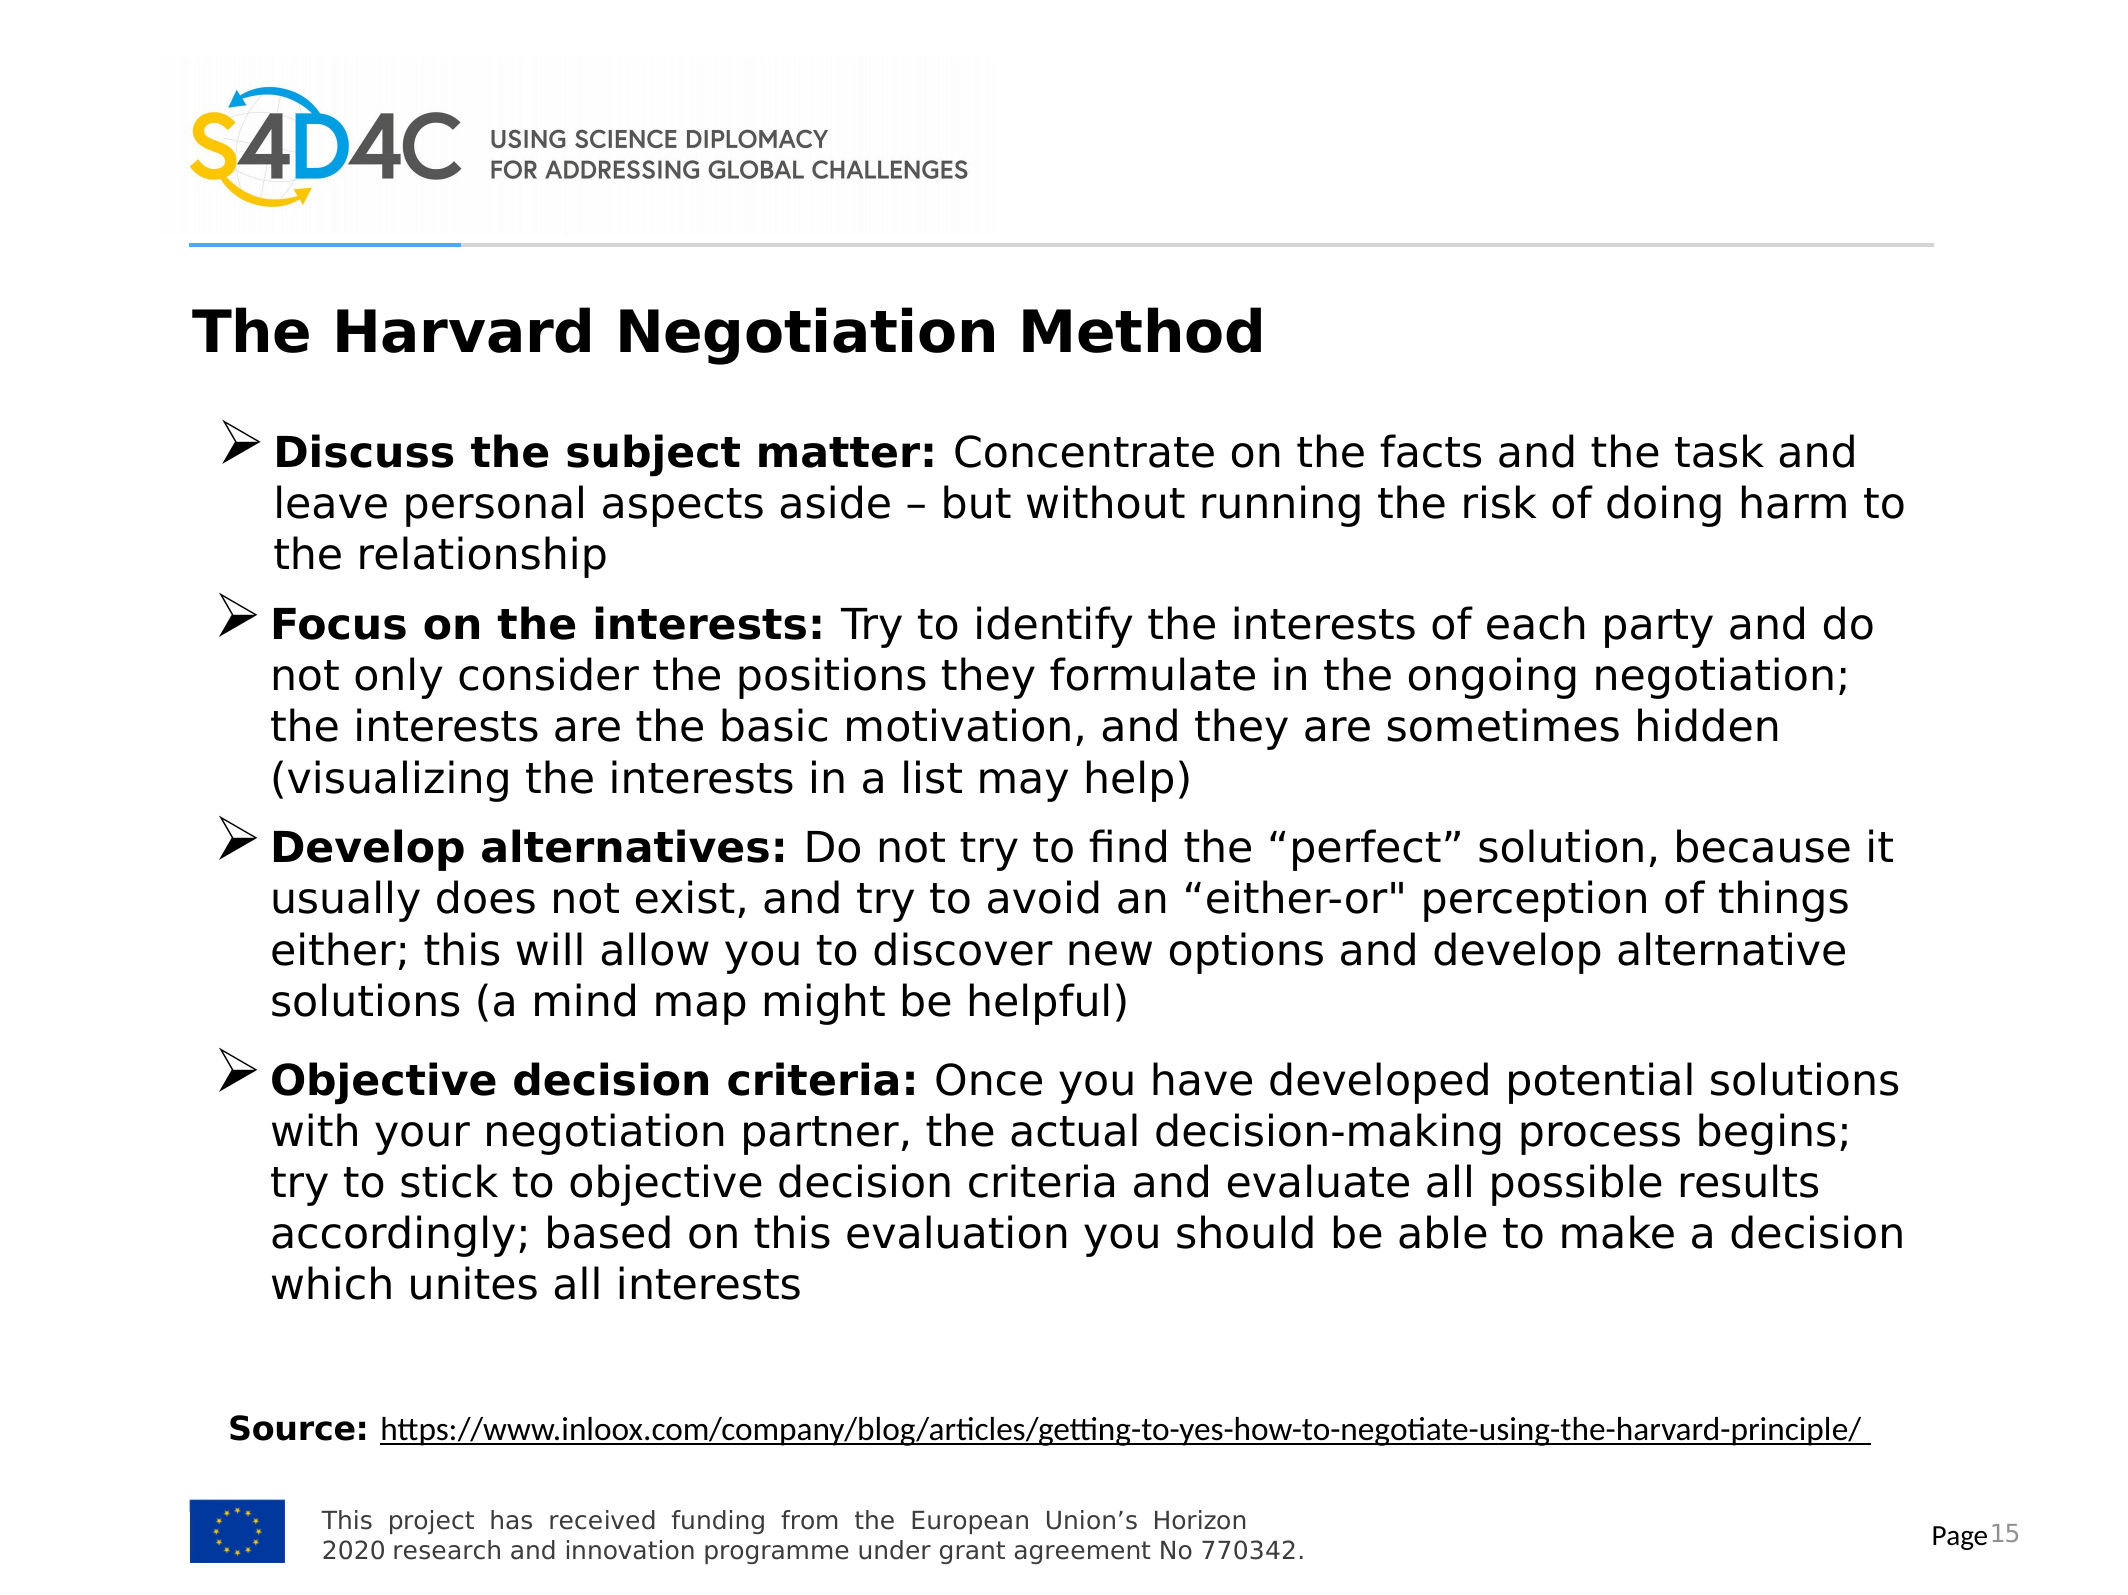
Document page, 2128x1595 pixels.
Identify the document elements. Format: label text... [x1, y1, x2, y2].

text_box Develop alternatives: Do not try to find the “perfect” solution, because it usually does not exist, and try to avoid an “either-or" perception of things either; this will allow you to discover new options and develop alternative solutions (a mind map might be helpful) [186, 812, 1938, 1033]
text_box Source: https://www.inloox.com/company/blog/articles/getting-to-yes-how-to-negotiate-using-the-harvard-principle/ [226, 1406, 1982, 1447]
text_box The Harvard Negotiation Method [189, 294, 1946, 365]
text_box Focus on the interests: Try to identify the interests of each party and do not only consider the positions they formulate in the ongoing negotiation; the interests are the basic motivation, and they are sometimes hidden (visualizing the interests in a list may help) [186, 589, 1938, 809]
text_box Objective decision criteria: Once you have developed potential solutions with your negotiation partner, the actual decision-making process begins; try to stick to objective decision criteria and evaluate all possible results accordingly; based on this evaluation you should be able to make a decision which unites all interests [186, 1044, 1938, 1316]
text_box Discuss the subject matter: Concentrate on the facts and the task and leave personal aspects aside – but without running the risk of doing harm to the relationship [189, 417, 1941, 586]
picture [161, 57, 997, 235]
picture [189, 1499, 285, 1563]
slide_number 15 [1531, 1517, 2021, 1548]
footer This project has received funding from the European Union’s Horizon 2020 research and innovation programme under grant agreement No 770342. [319, 1504, 1328, 1564]
